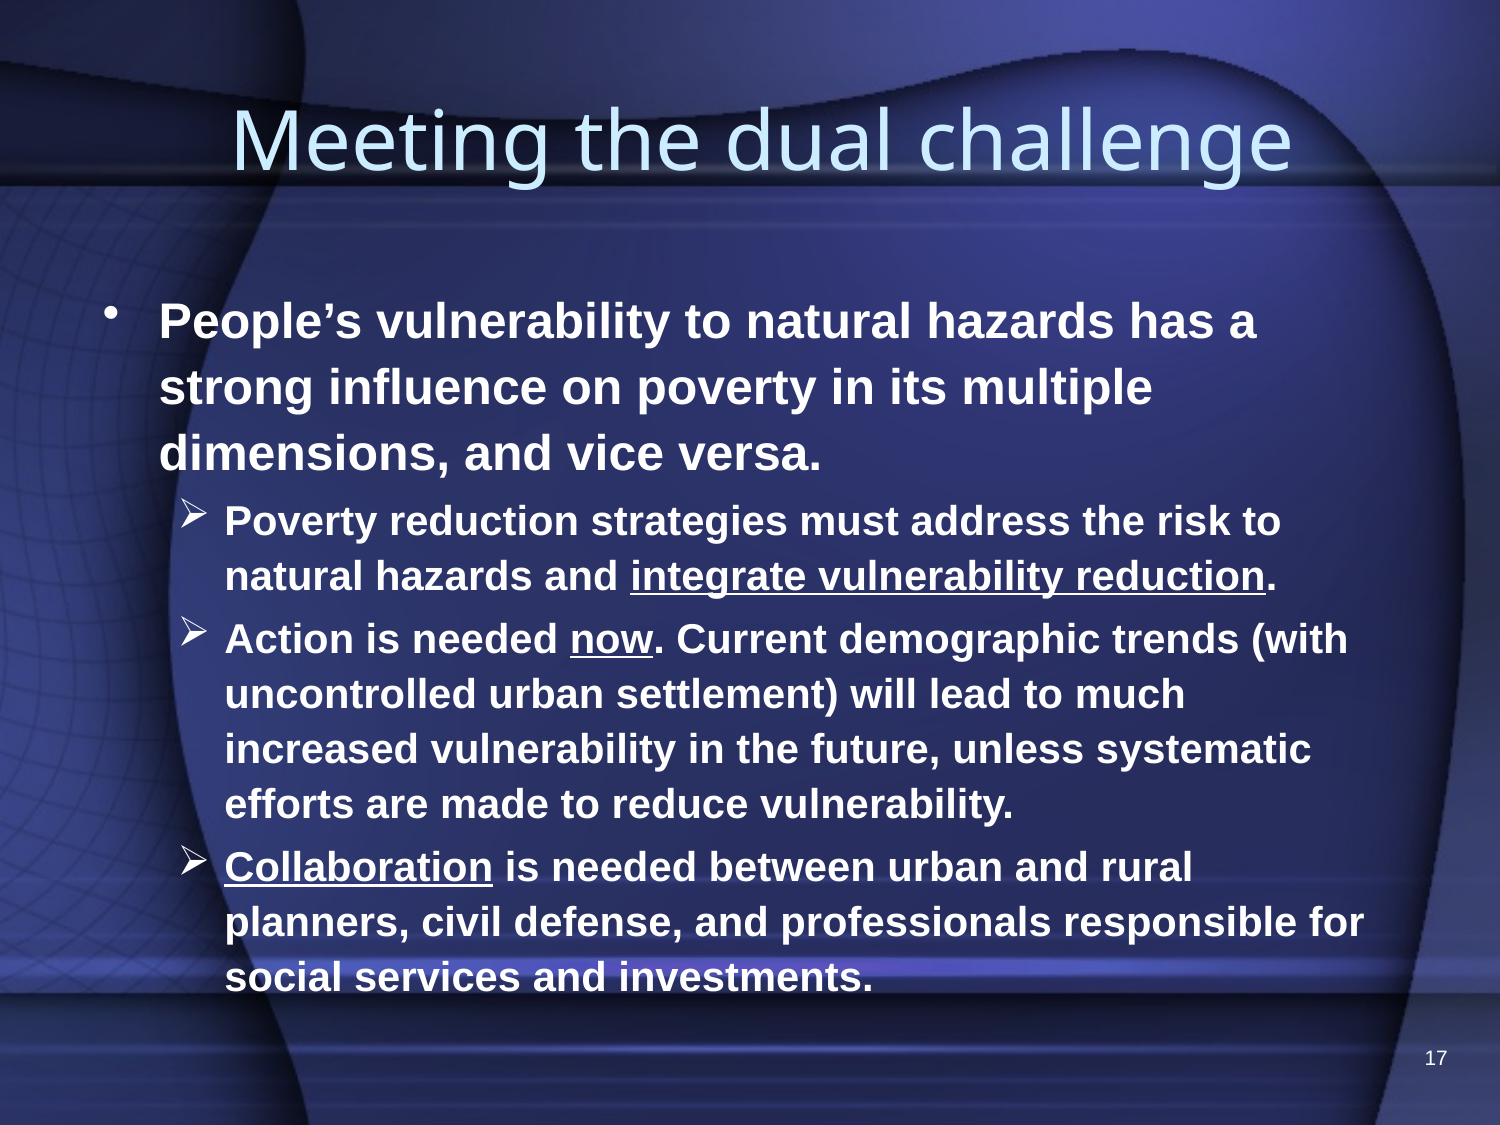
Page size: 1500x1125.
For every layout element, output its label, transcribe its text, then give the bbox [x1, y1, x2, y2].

list People’s vulnerability to natural hazards has a strong influence on poverty in its multiple dimensions, and vice versa. Poverty reduction strategies must address the risk to natural hazards and integrate vulnerability reduction. Action is needed now. Current demographic trends (with uncontrolled urban settlement) will lead to much increased vulnerability in the future, unless systematic efforts are made to reduce vulnerability. Collaboration is needed between urban and rural planners, civil defense, and professionals responsible for social services and investments. [87, 274, 1388, 1038]
picture [0, 0, 1500, 1125]
slide_number 17 [1149, 1037, 1463, 1101]
title Meeting the dual challenge [87, 62, 1438, 213]
